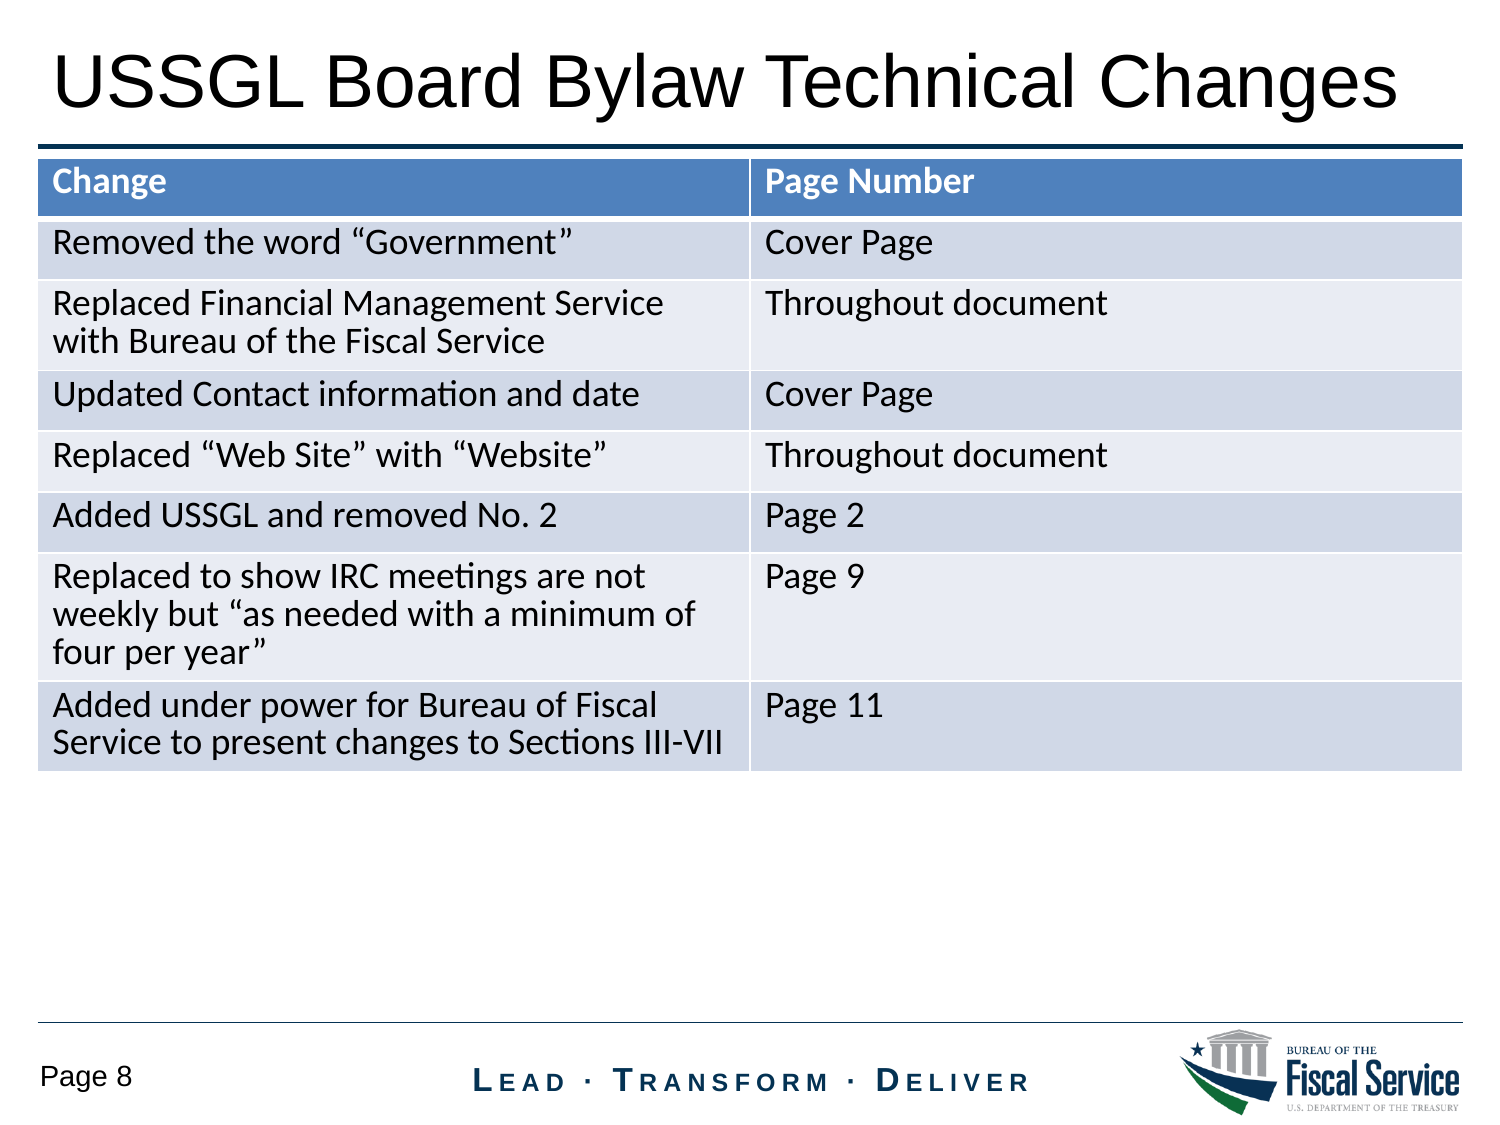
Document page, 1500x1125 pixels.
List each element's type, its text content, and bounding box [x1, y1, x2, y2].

list USSGL Board Bylaw Technical Changes [37, 24, 1463, 138]
table_cell Page 11 [751, 682, 1462, 771]
table_cell Added USSGL and removed No. 2 [38, 493, 749, 552]
table_cell Replaced to show IRC meetings are not weekly but “as needed with a minimum of four per year” [38, 554, 749, 680]
table_cell Cover Page [751, 371, 1462, 430]
table_header Page Number [751, 159, 1462, 216]
table_cell Removed the word “Government” [38, 222, 749, 279]
table_cell Throughout document [751, 281, 1462, 370]
picture [1175, 1026, 1463, 1118]
table_cell Cover Page [751, 222, 1462, 279]
table_cell Replaced “Web Site” with “Website” [38, 432, 749, 491]
table_cell Updated Contact information and date [38, 371, 749, 430]
table_cell Throughout document [751, 432, 1462, 491]
table_cell Page 2 [751, 493, 1462, 552]
table_cell Added under power for Bureau of Fiscal Service to present changes to Sections III-VII [38, 682, 749, 771]
table_header Change [38, 159, 749, 216]
table_cell Replaced Financial Management Service with Bureau of the Fiscal Service [38, 281, 749, 370]
table_cell Page 9 [751, 554, 1462, 680]
